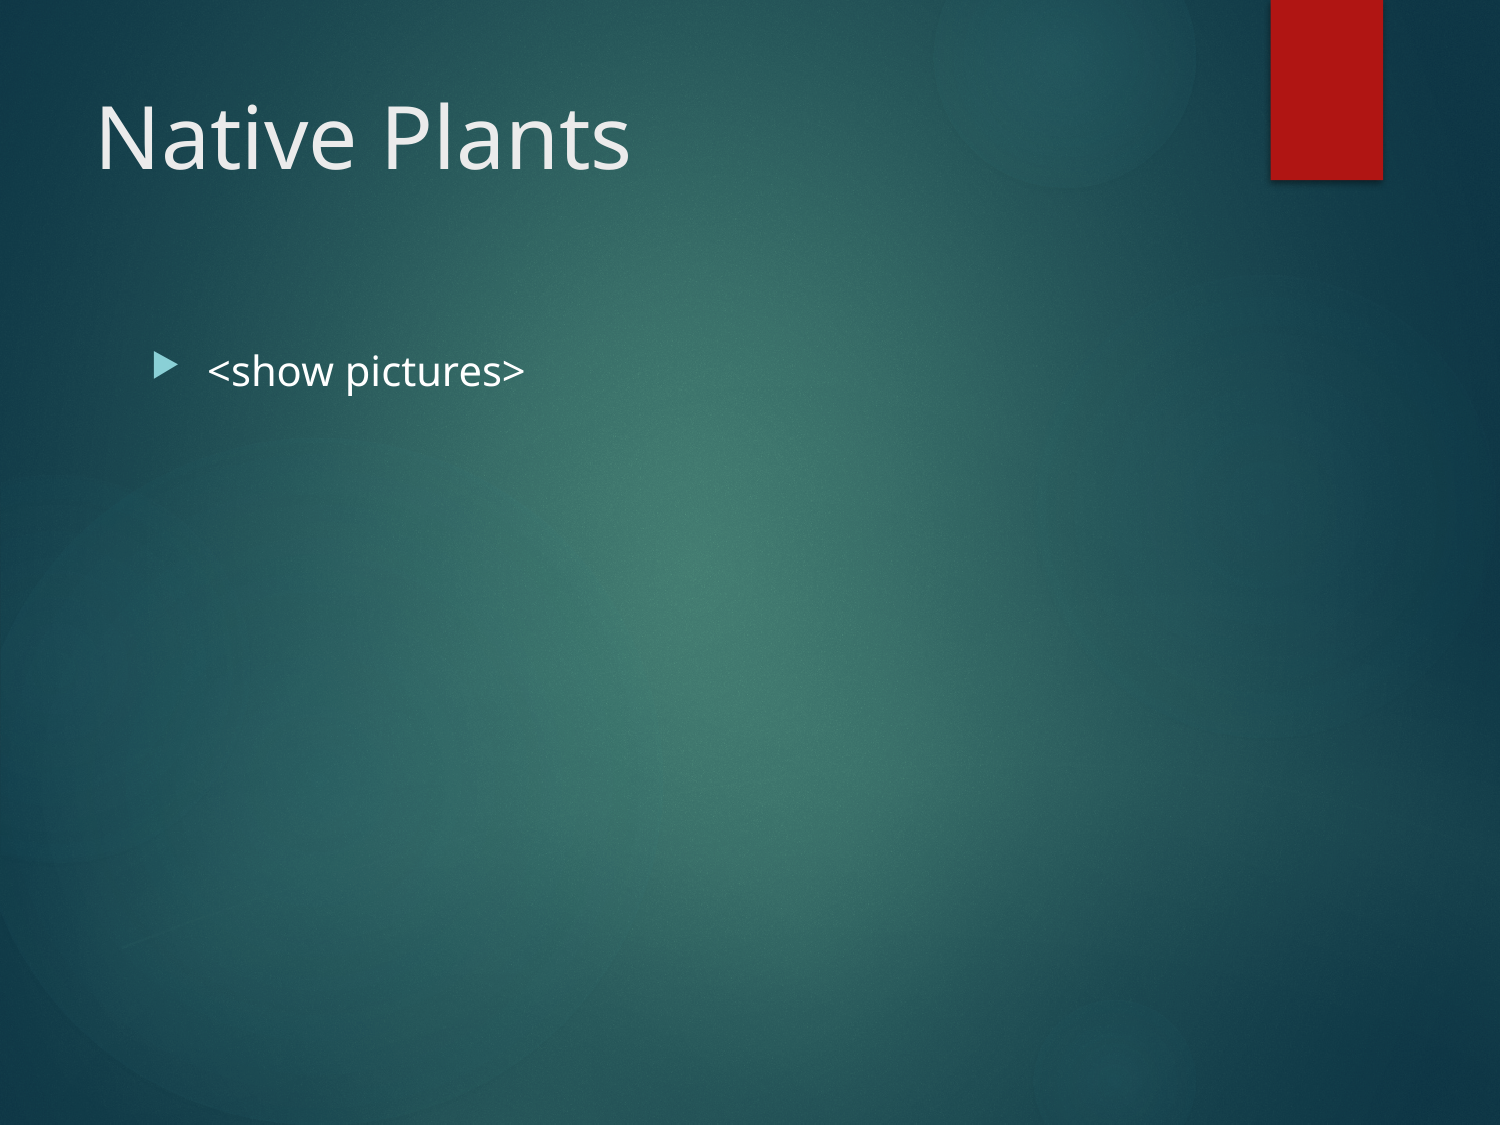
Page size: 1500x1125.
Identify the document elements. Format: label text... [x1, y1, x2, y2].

title Native Plants [79, 74, 1237, 304]
list <show pictures> [135, 336, 1237, 1025]
